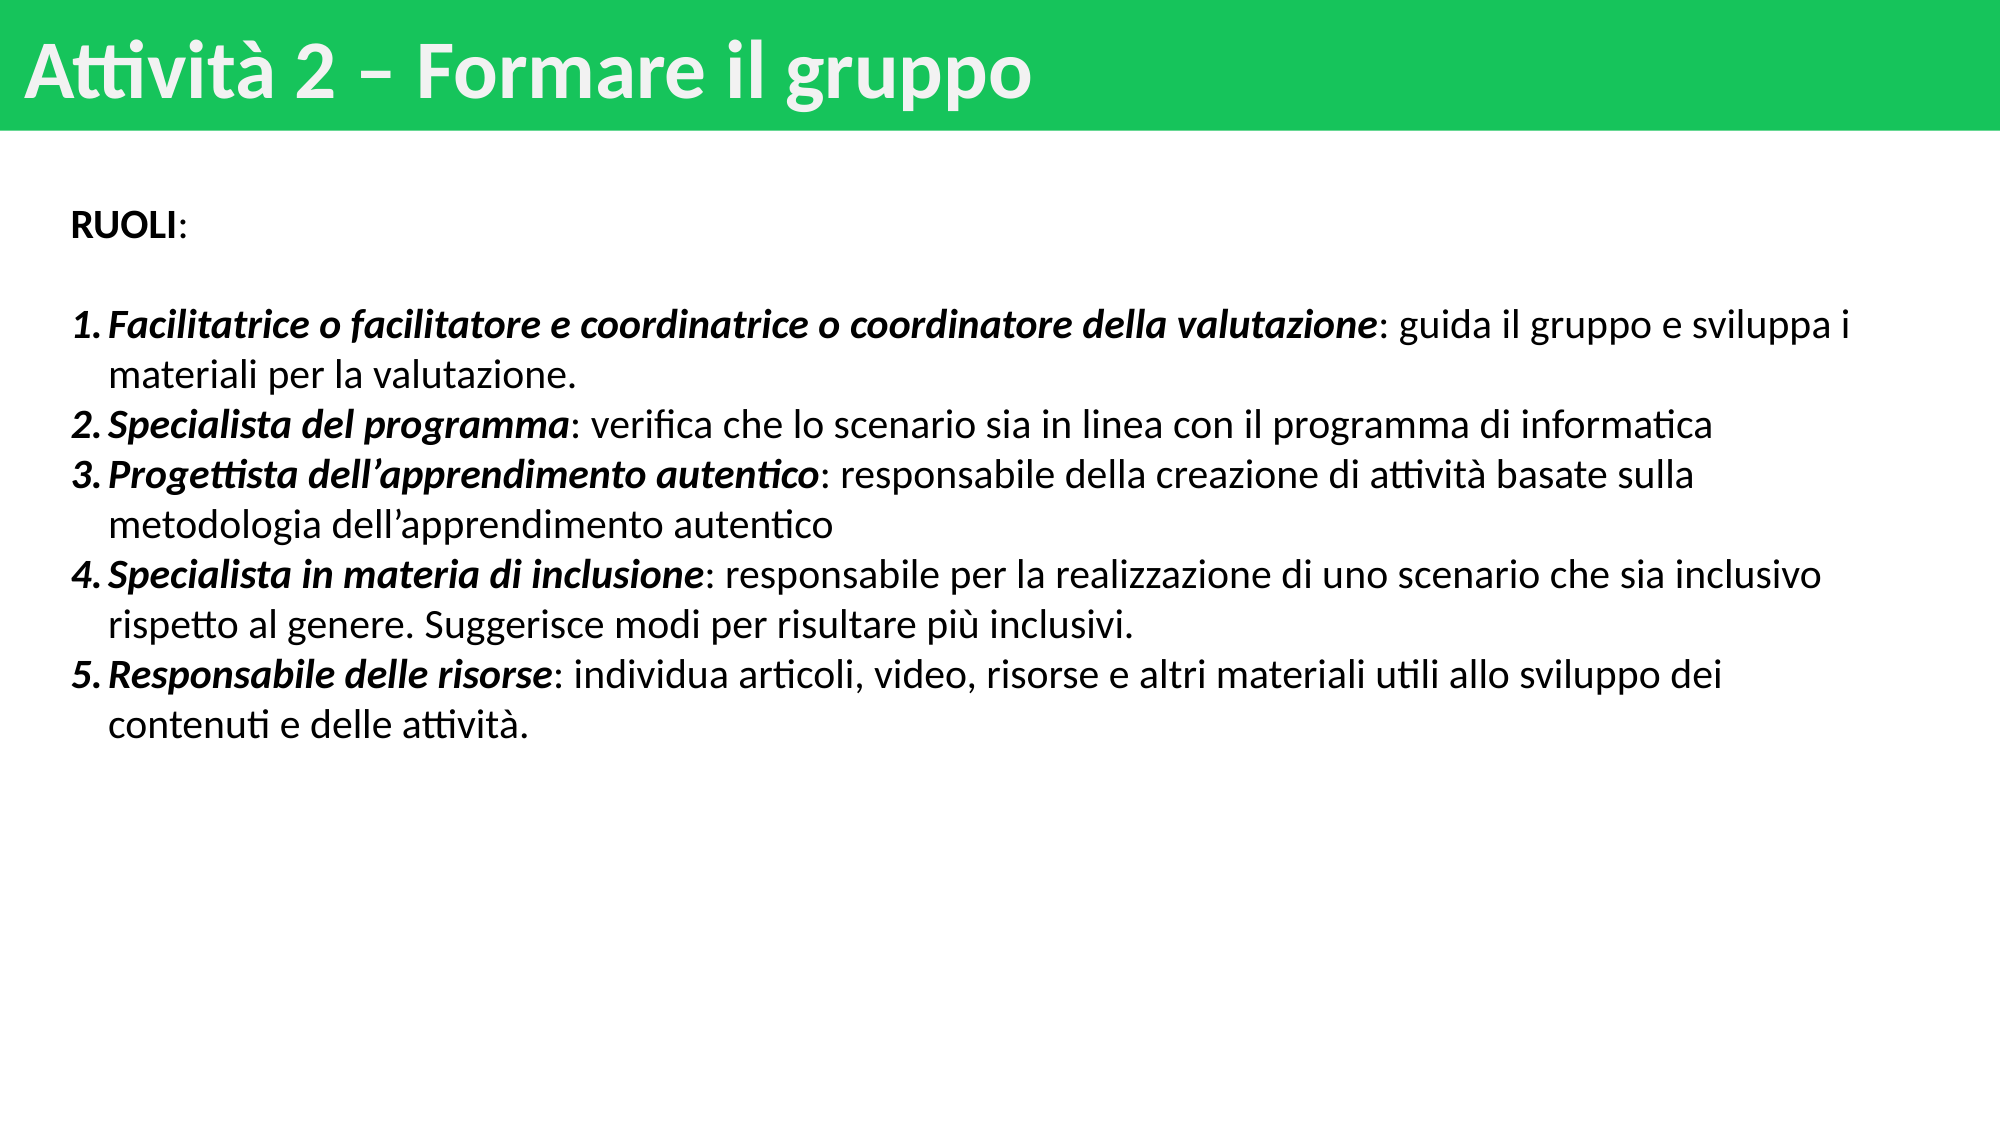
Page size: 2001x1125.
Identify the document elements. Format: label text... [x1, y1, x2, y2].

list RUOLI: Facilitatrice o facilitatore e coordinatrice o coordinatore della valutazione: guida il gruppo e sviluppa i materiali per la valutazione. Specialista del programma: verifica che lo scenario sia in linea con il programma di informatica Progettista dell’apprendimento autentico: responsabile della creazione di attività basate sulla metodologia dell’apprendimento autentico Specialista in materia di inclusione: responsabile per la realizzazione di uno scenario che sia inclusivo rispetto al genere. Suggerisce modi per risultare più inclusivi. Responsabile delle risorse: individua articoli, video, risorse e altri materiali utili allo sviluppo dei contenuti e delle attività. [55, 188, 1893, 918]
title Attività 2 – Formare il gruppo [16, 13, 1976, 131]
